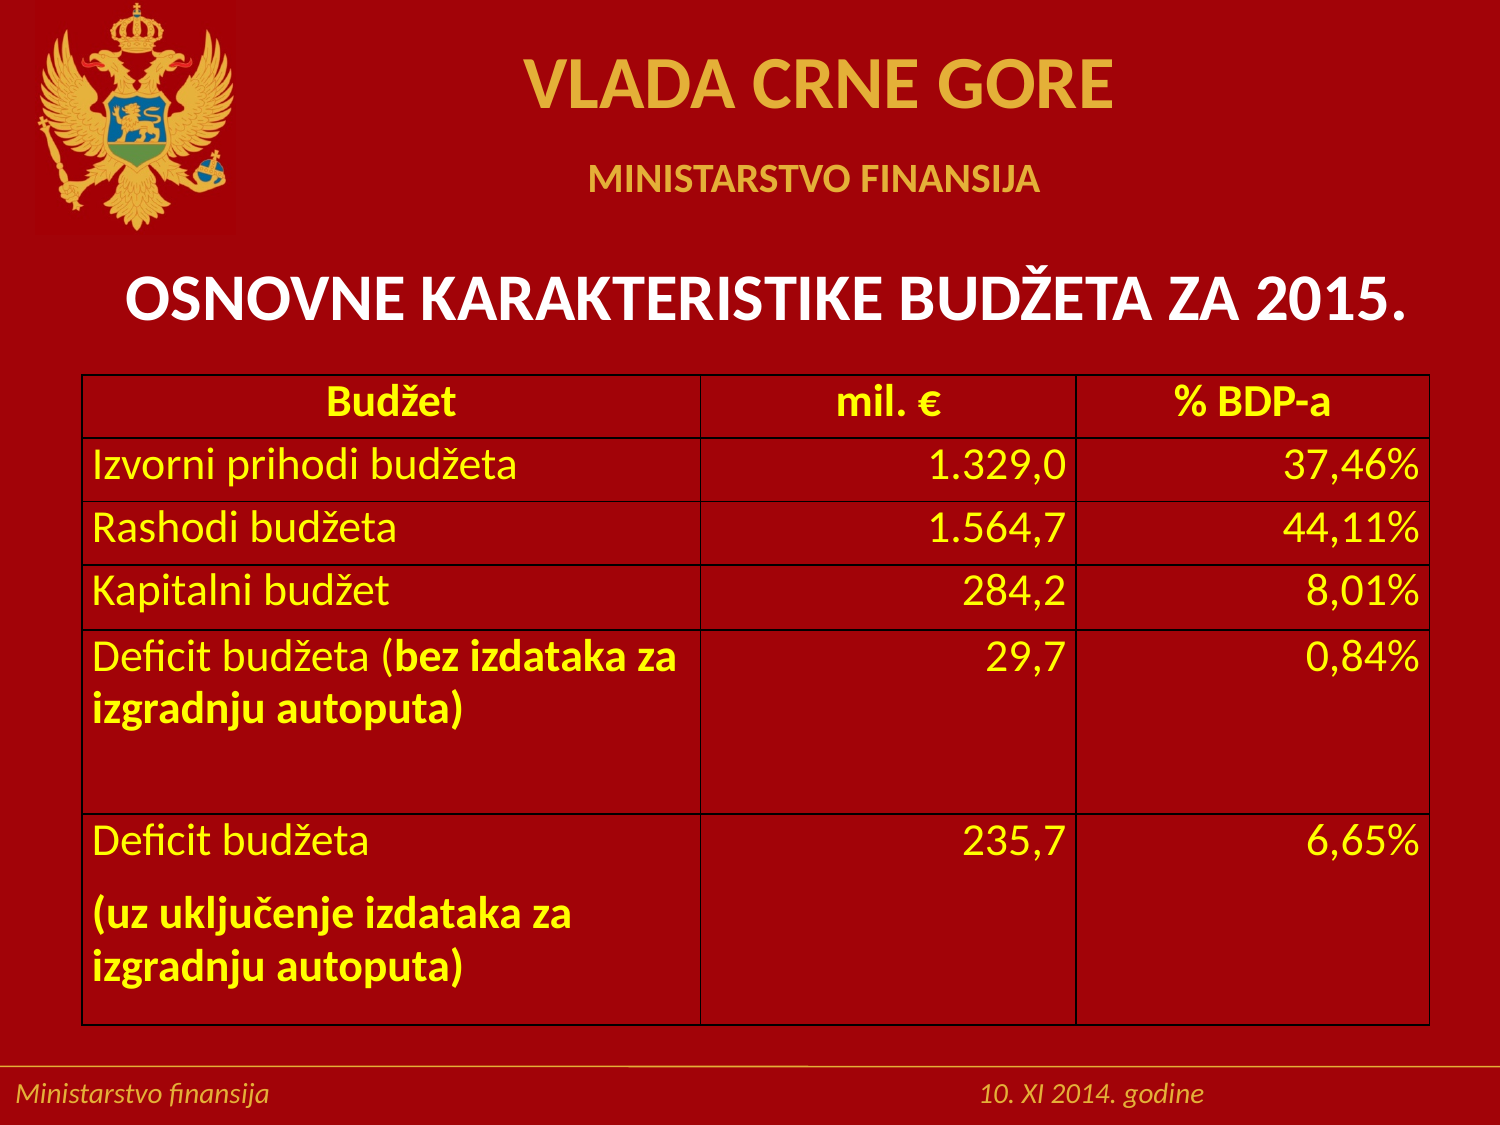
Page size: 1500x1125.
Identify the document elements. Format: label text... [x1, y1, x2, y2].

table_cell 44,11% [1077, 502, 1429, 564]
text_box OSNOVNE KARAKTERISTIKE BUDŽETA ZA 2015. [93, 246, 1442, 327]
table_cell Deficit budžeta (uz uključenje izdataka za izgradnju autoputa) [83, 815, 700, 1024]
table_cell 1.329,0 [701, 439, 1075, 501]
table_cell 6,65% [1077, 815, 1429, 1024]
table_cell Deficit budžeta (bez izdataka za izgradnju autoputa) [83, 631, 700, 813]
text_box [58, 327, 1453, 403]
table_cell Rashodi budžeta [83, 502, 700, 564]
table_cell 29,7 [701, 631, 1075, 813]
table_cell 1.564,7 [701, 502, 1075, 564]
picture [34, 0, 237, 235]
table_cell 284,2 [701, 566, 1075, 629]
table_cell Izvorni prihodi budžeta [83, 439, 700, 501]
table_cell 8,01% [1077, 566, 1429, 629]
table_cell Kapitalni budžet [83, 566, 700, 629]
table_header mil. € [701, 376, 1075, 437]
title VLADA CRNE GORE Ministarstvo finansija [238, 0, 1383, 235]
table_cell 235,7 [701, 815, 1075, 1024]
subtitle Ministarstvo finansija 10. XI 2014. godine [0, 1072, 1500, 1125]
table_header Budžet [83, 376, 700, 437]
table_header % BDP-a [1077, 376, 1429, 437]
table_cell 0,84% [1077, 631, 1429, 813]
table_cell 37,46% [1077, 439, 1429, 501]
